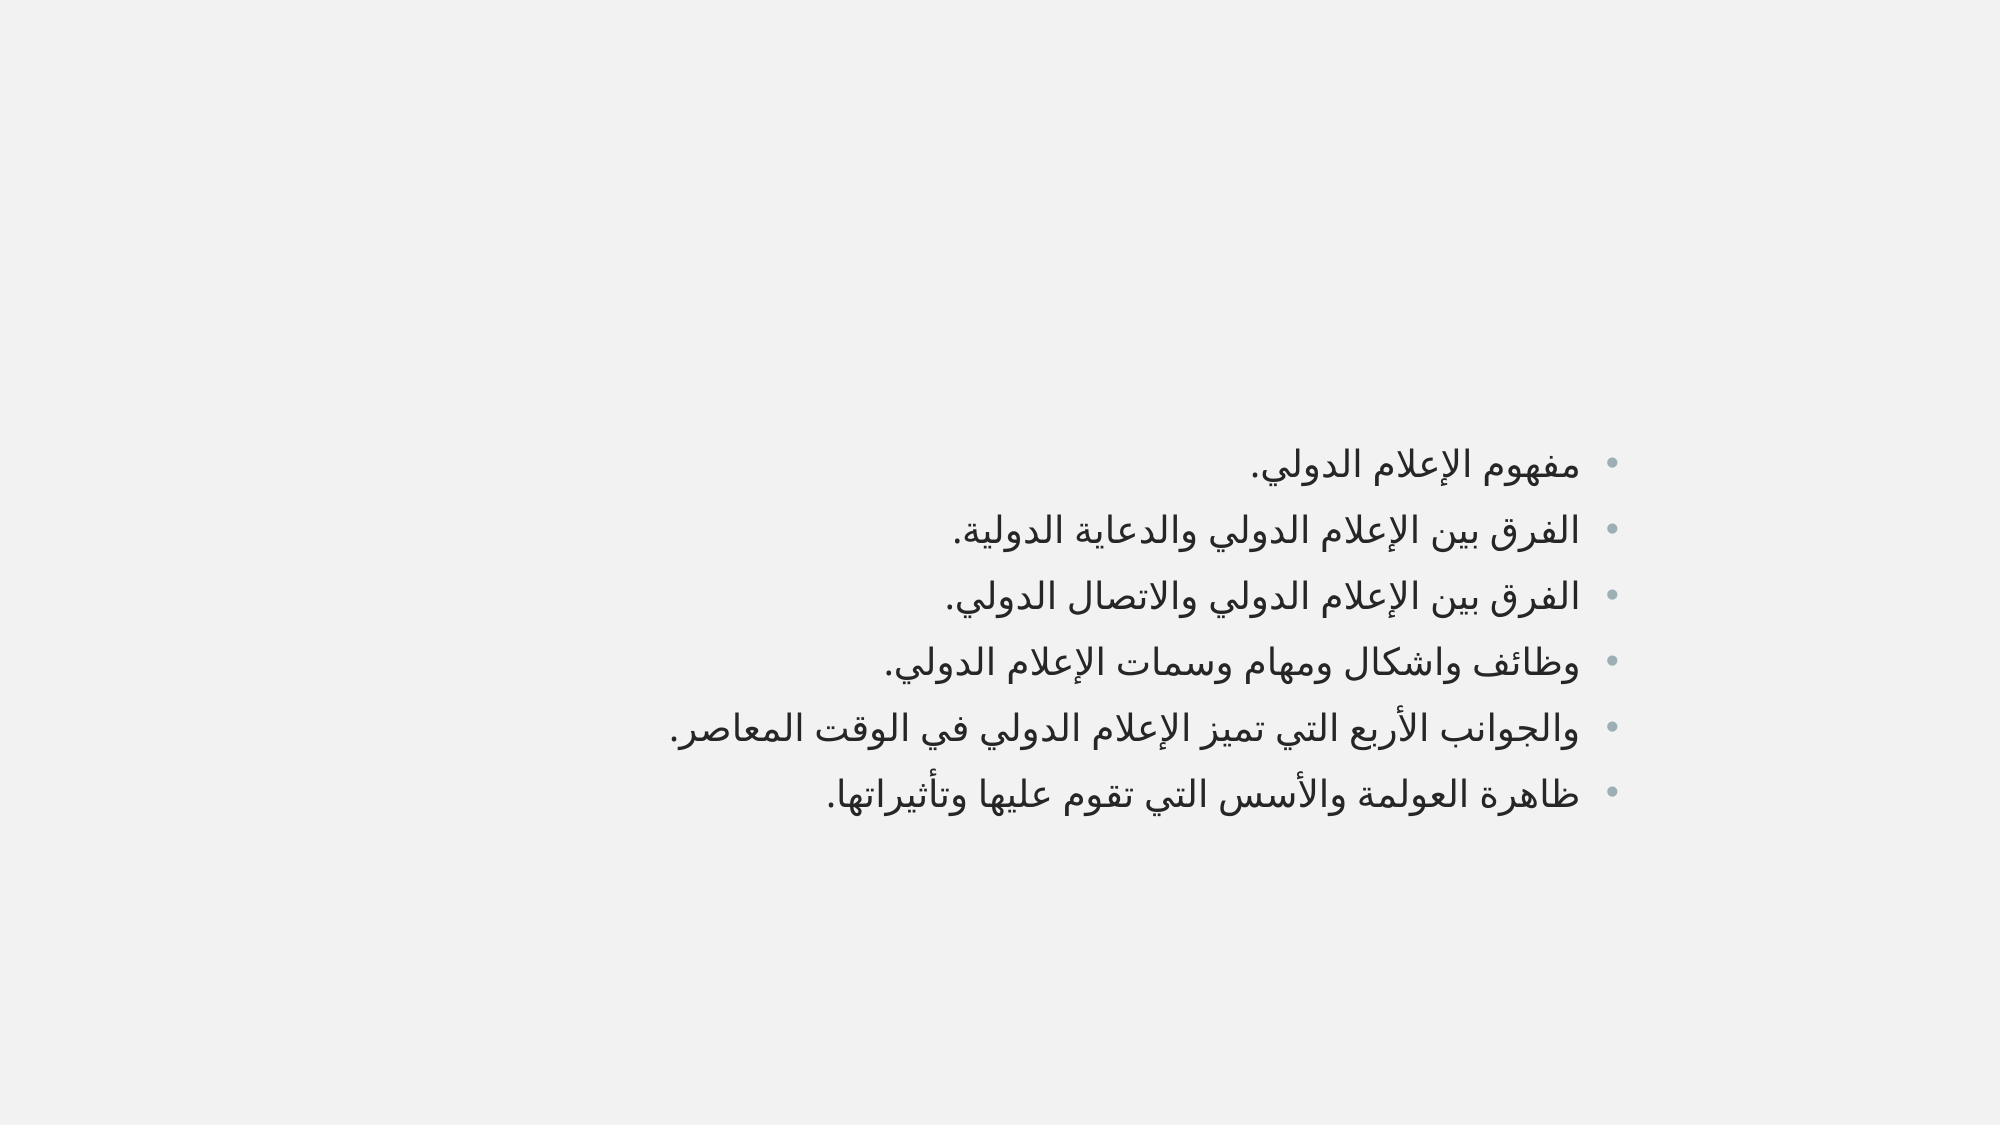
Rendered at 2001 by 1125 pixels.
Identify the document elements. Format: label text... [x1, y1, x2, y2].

list مفهوم الإعلام الدولي. الفرق بين الإعلام الدولي والدعاية الدولية. الفرق بين الإعلام الدولي والاتصال الدولي. وظائف واشكال ومهام وسمات الإعلام الدولي. والجوانب الأربع التي تميز الإعلام الدولي في الوقت المعاصر. ظاهرة العولمة والأسس التي تقوم عليها وتأثيراتها. [366, 432, 1634, 942]
